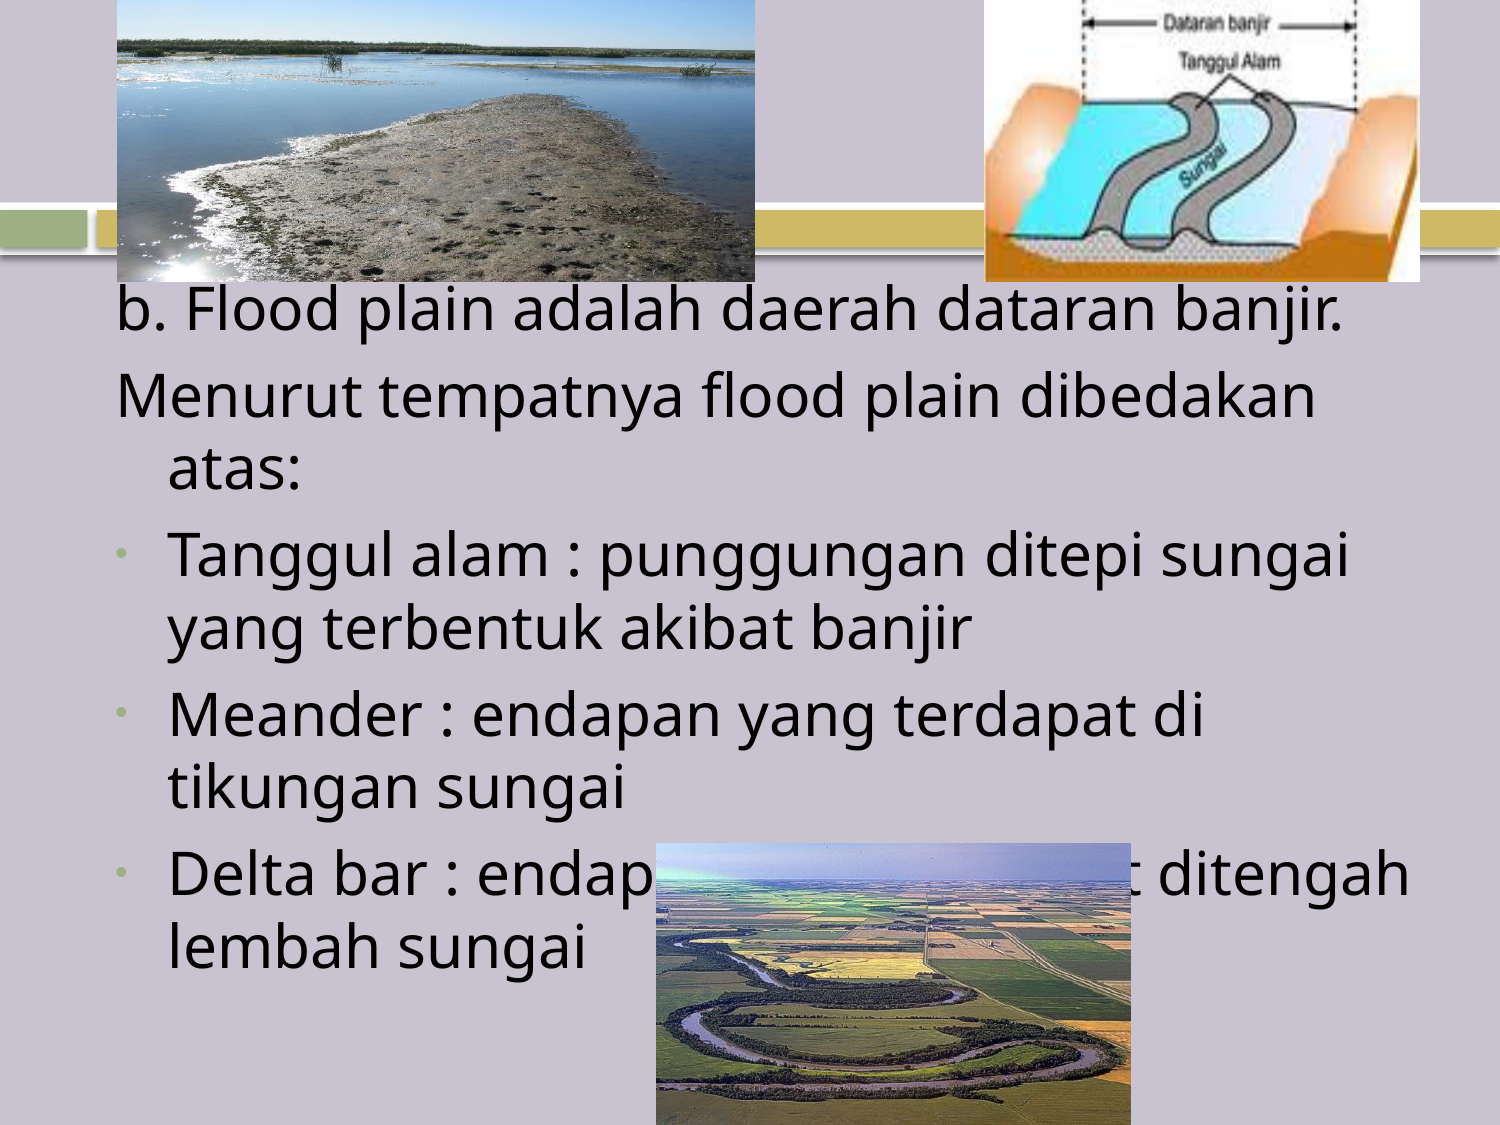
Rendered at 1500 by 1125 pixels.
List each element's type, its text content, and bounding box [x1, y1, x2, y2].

picture [984, 0, 1420, 282]
list b. Flood plain adalah daerah dataran banjir. Menurut tempatnya flood plain dibedakan atas: Tanggul alam : punggungan ditepi sungai yang terbentuk akibat banjir Meander : endapan yang terdapat di tikungan sungai Delta bar : endapan yang terdapat ditengah lembah sungai [100, 262, 1438, 1000]
picture [655, 843, 1131, 1125]
picture [116, 0, 755, 282]
